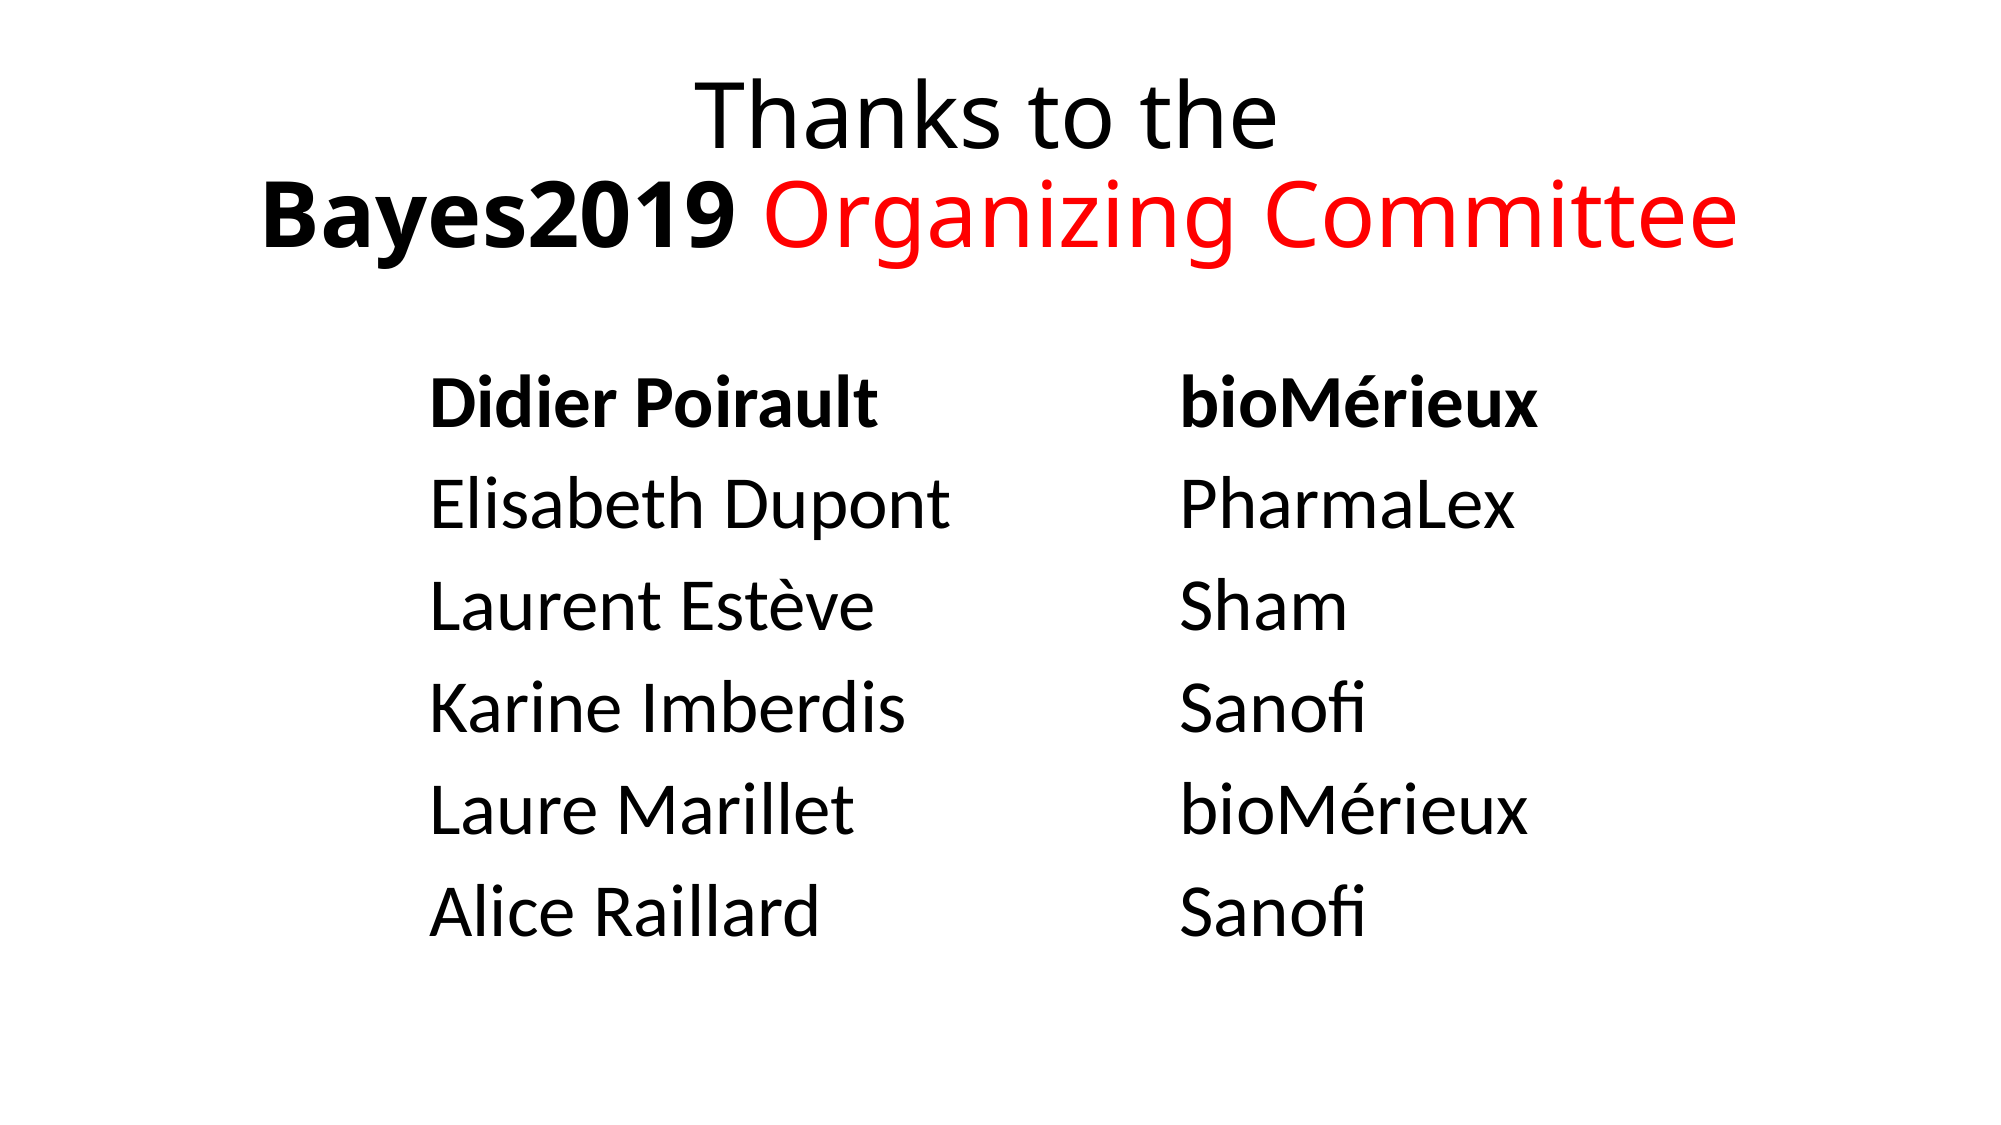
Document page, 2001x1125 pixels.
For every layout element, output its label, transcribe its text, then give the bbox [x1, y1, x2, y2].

list Didier Poirault bioMérieux Elisabeth Dupont PharmaLex Laurent Estève Sham Karine Imberdis Sanofi Laure Marillet bioMérieux Alice Raillard Sanofi [414, 354, 1863, 1014]
title Thanks to the Bayes2019 Organizing Committee [137, 59, 1863, 278]
